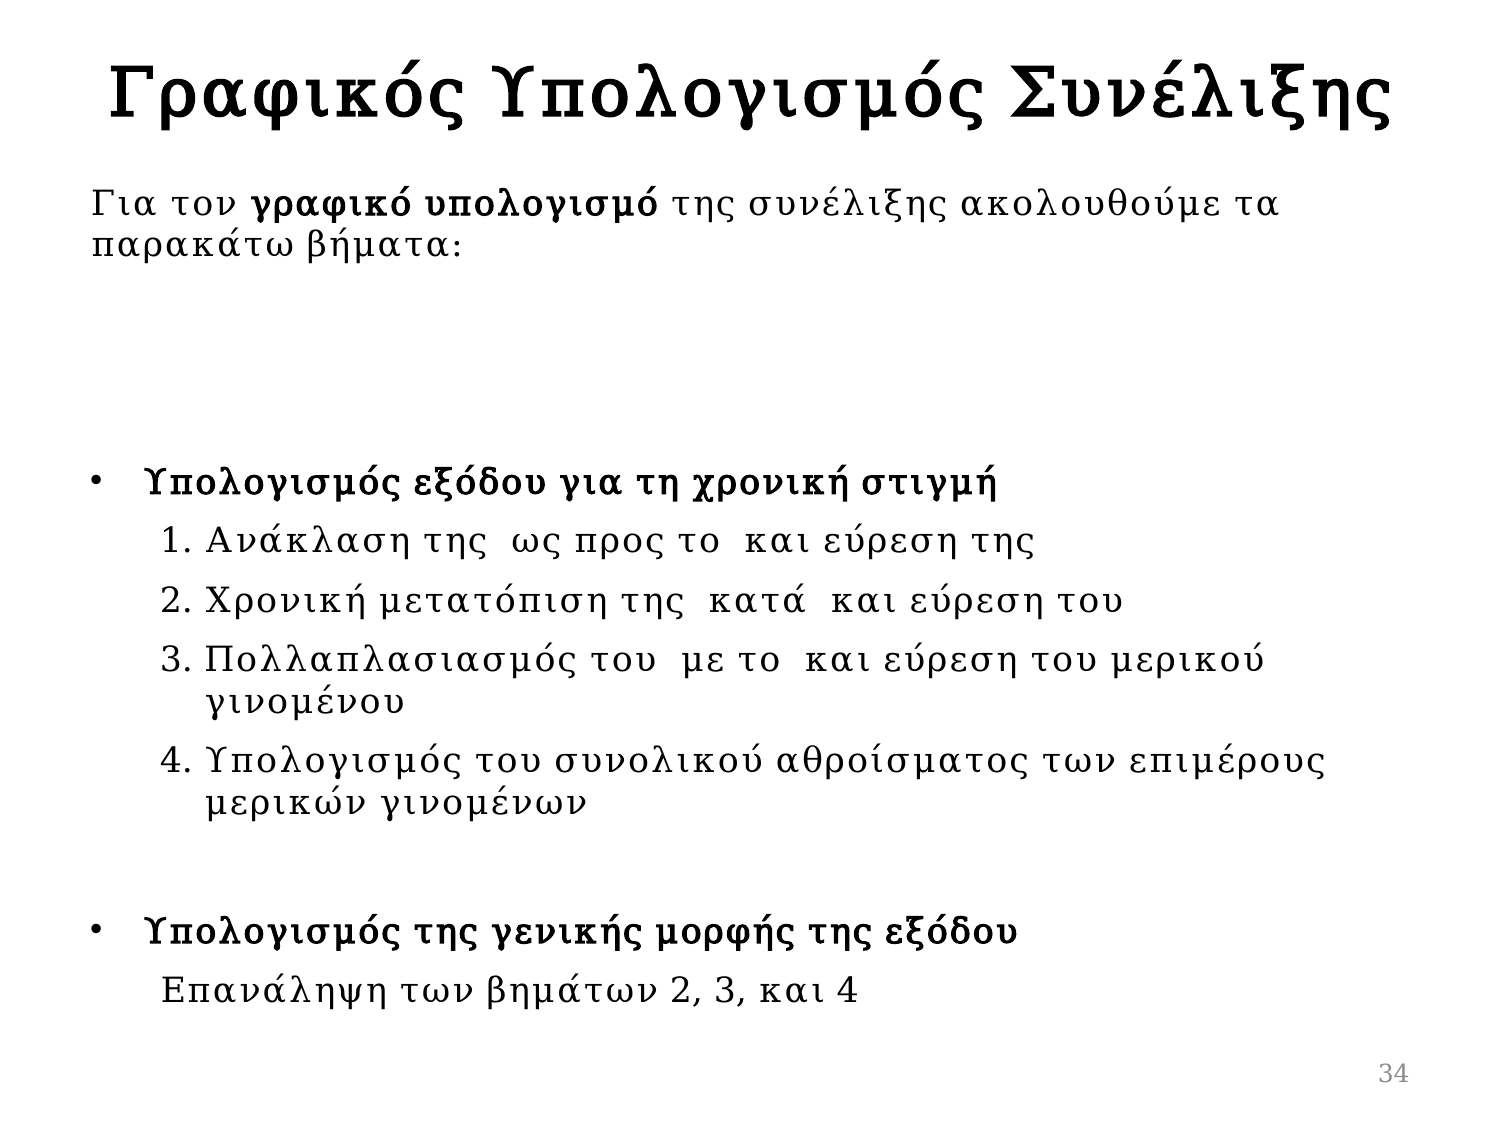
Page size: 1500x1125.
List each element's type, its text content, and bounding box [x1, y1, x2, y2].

title Γραφικός Υπολογισμός Συνέλιξης [75, 19, 1425, 159]
slide_number 34 [1222, 1042, 1425, 1103]
